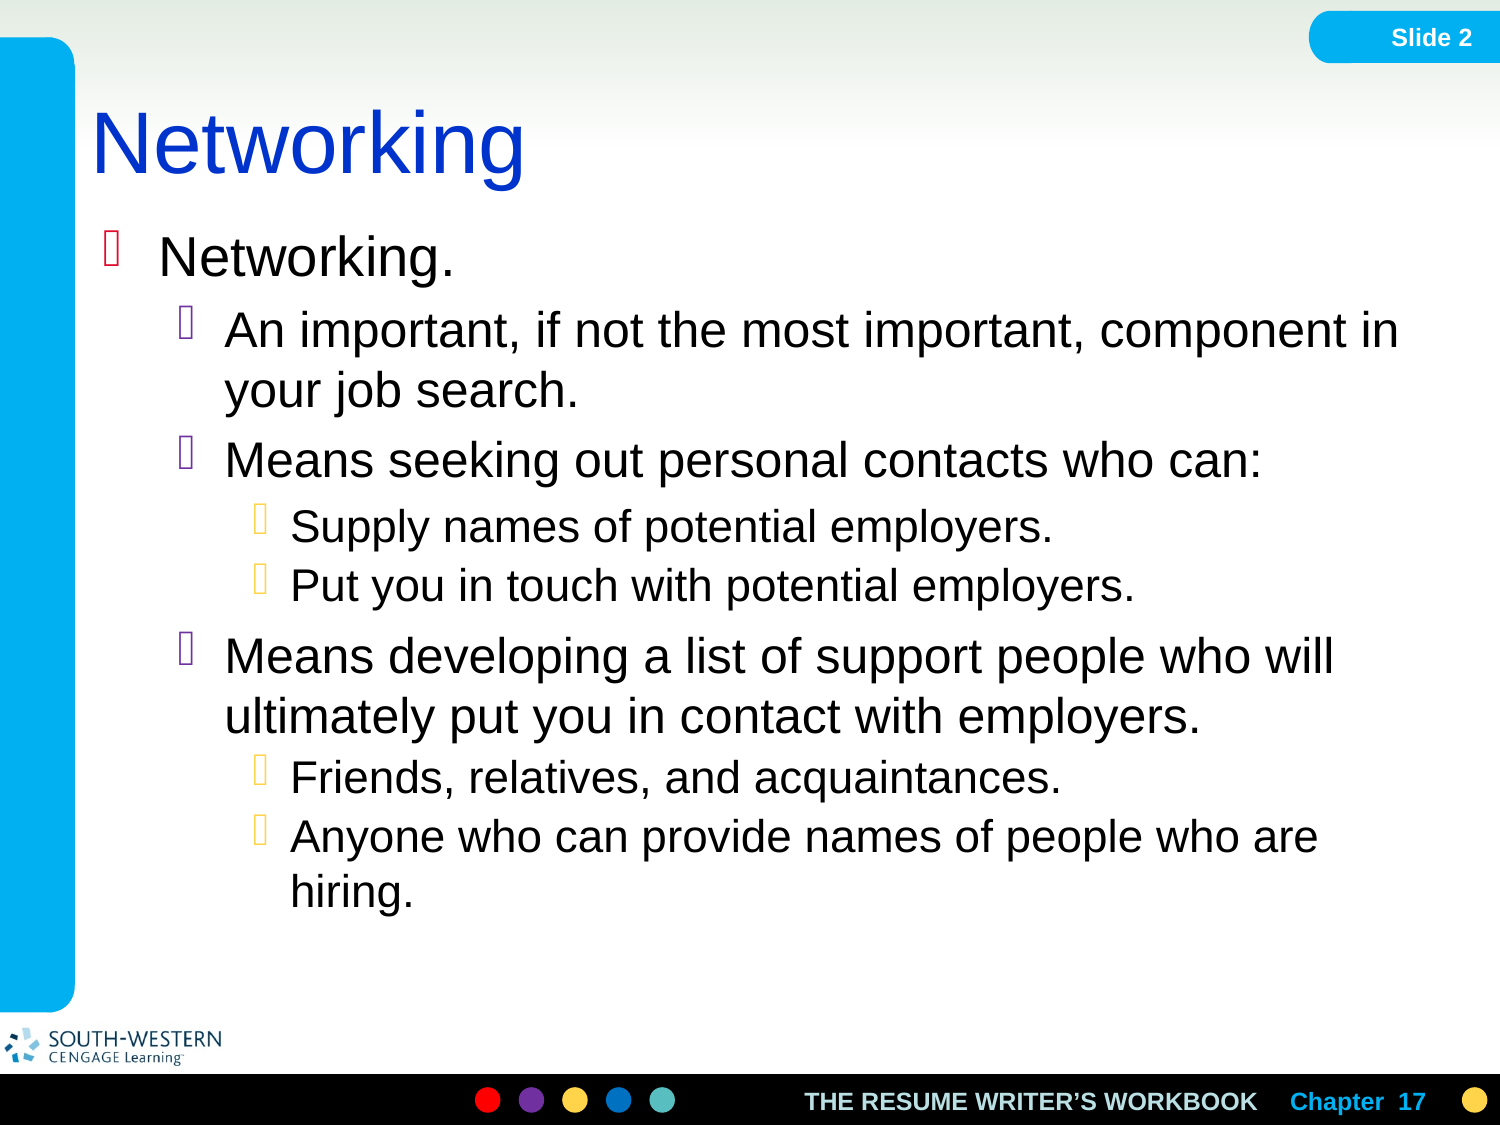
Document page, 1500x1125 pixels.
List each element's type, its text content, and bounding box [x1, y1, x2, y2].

slide_number Slide 2 [1312, 13, 1488, 93]
footer Chapter 17 [1274, 1075, 1476, 1125]
title Networking [74, 44, 1426, 233]
list Networking. An important, if not the most important, component in your job search. Means seeking out personal contacts who can: Supply names of potential employers. Put you in touch with potential employers. Means developing a list of support people who will ultimately put you in contact with employers. Friends, relatives, and acquaintances. Anyone who can provide names of people who are hiring. [87, 212, 1438, 963]
picture [0, 1022, 225, 1073]
